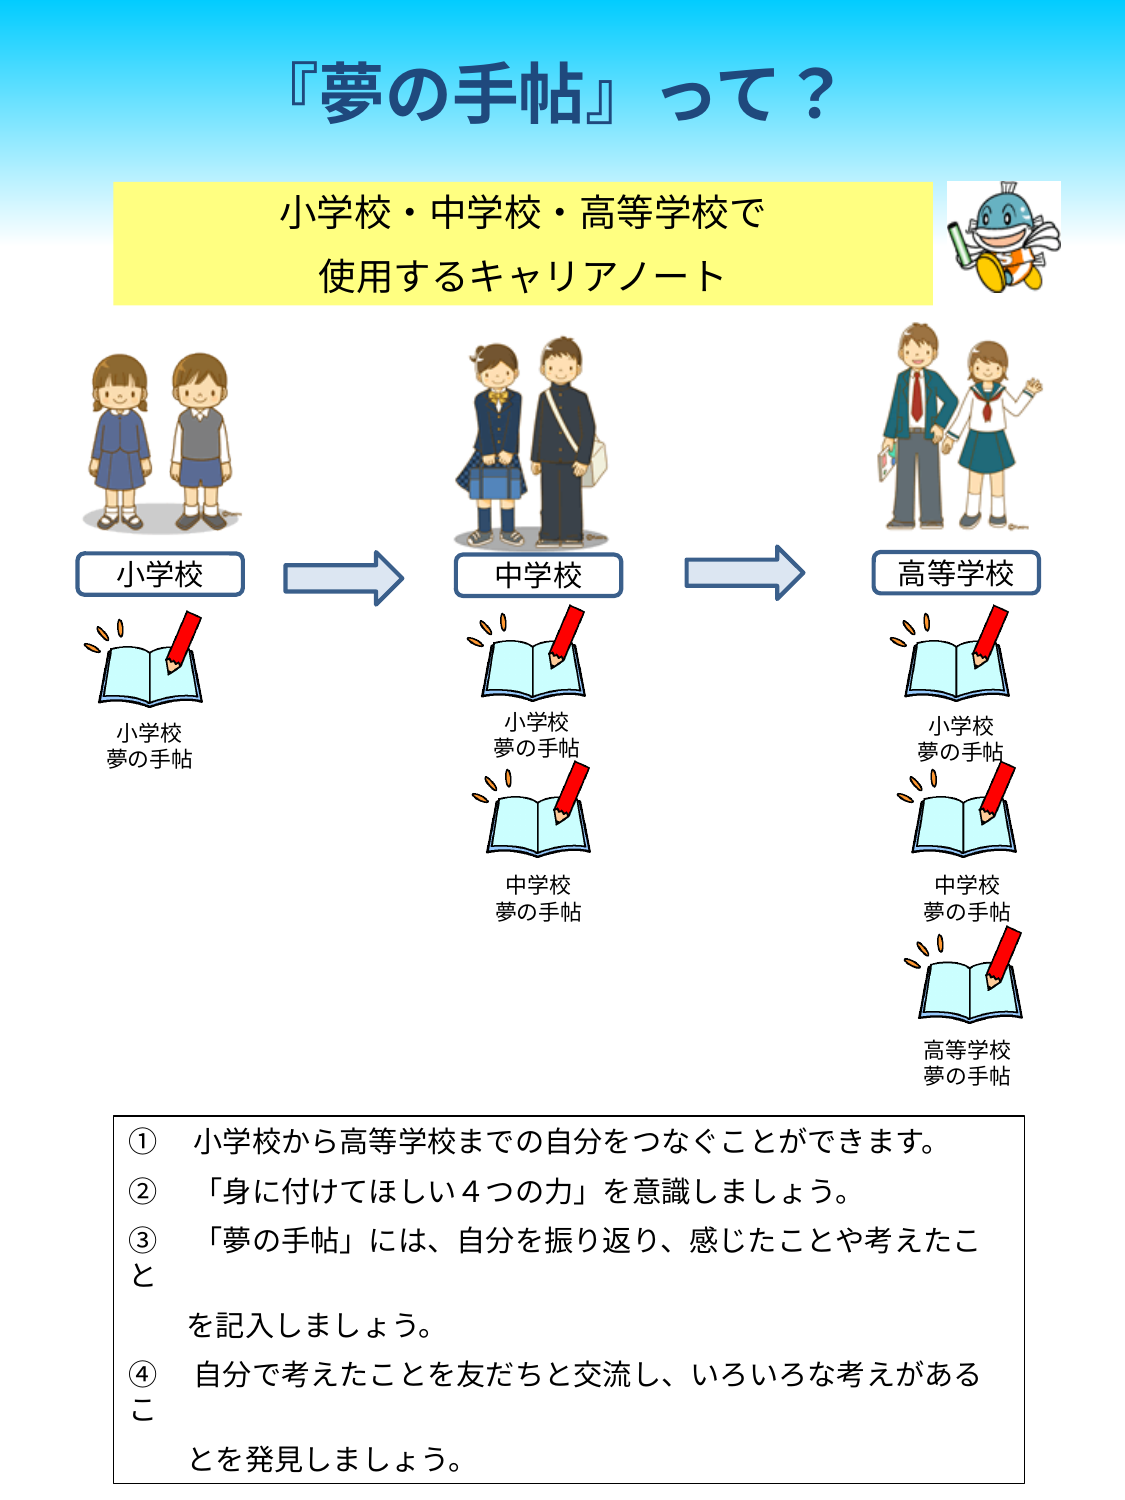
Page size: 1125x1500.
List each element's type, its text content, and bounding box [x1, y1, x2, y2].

picture [66, 349, 255, 538]
text_box ① 小学校から高等学校までの自分をつなぐことができます。 ② 「身に付けてほしい４つの力」を意識しましょう。 ③ 「夢の手帖」には、自分を振り返り、感じたことや考えたこと を記入しましょう。 ④ 自分で考えたことを友だちと交流し、いろいろな考えがあるこ とを発見しましょう。 [113, 1116, 1025, 1484]
text_box 高等学校 夢の手帖 [882, 1031, 1053, 1095]
text_box 中学校 夢の手帖 [882, 868, 1053, 928]
picture [466, 604, 587, 703]
picture [83, 609, 204, 708]
title 『夢の手帖』って？ [19, 35, 1083, 148]
picture [889, 604, 1010, 703]
text_box [684, 544, 806, 601]
picture [903, 925, 1023, 1024]
picture [437, 329, 626, 555]
text_box 小学校 夢の手帖 [64, 712, 235, 779]
text_box [283, 550, 405, 607]
text_box 中学校 [453, 563, 624, 599]
picture [471, 760, 591, 859]
text_box 中学校 夢の手帖 [453, 868, 624, 928]
text_box 小学校・中学校・高等学校で 使用するキャリアノート [113, 181, 933, 306]
text_box 小学校 夢の手帖 [452, 701, 622, 768]
text_box [0, 0, 1125, 247]
picture [896, 760, 1017, 859]
picture [947, 181, 1062, 294]
picture [862, 310, 1051, 536]
text_box 高等学校 [871, 549, 1042, 596]
text_box 小学校 [75, 551, 245, 597]
text_box 小学校 夢の手帖 [876, 705, 1047, 772]
